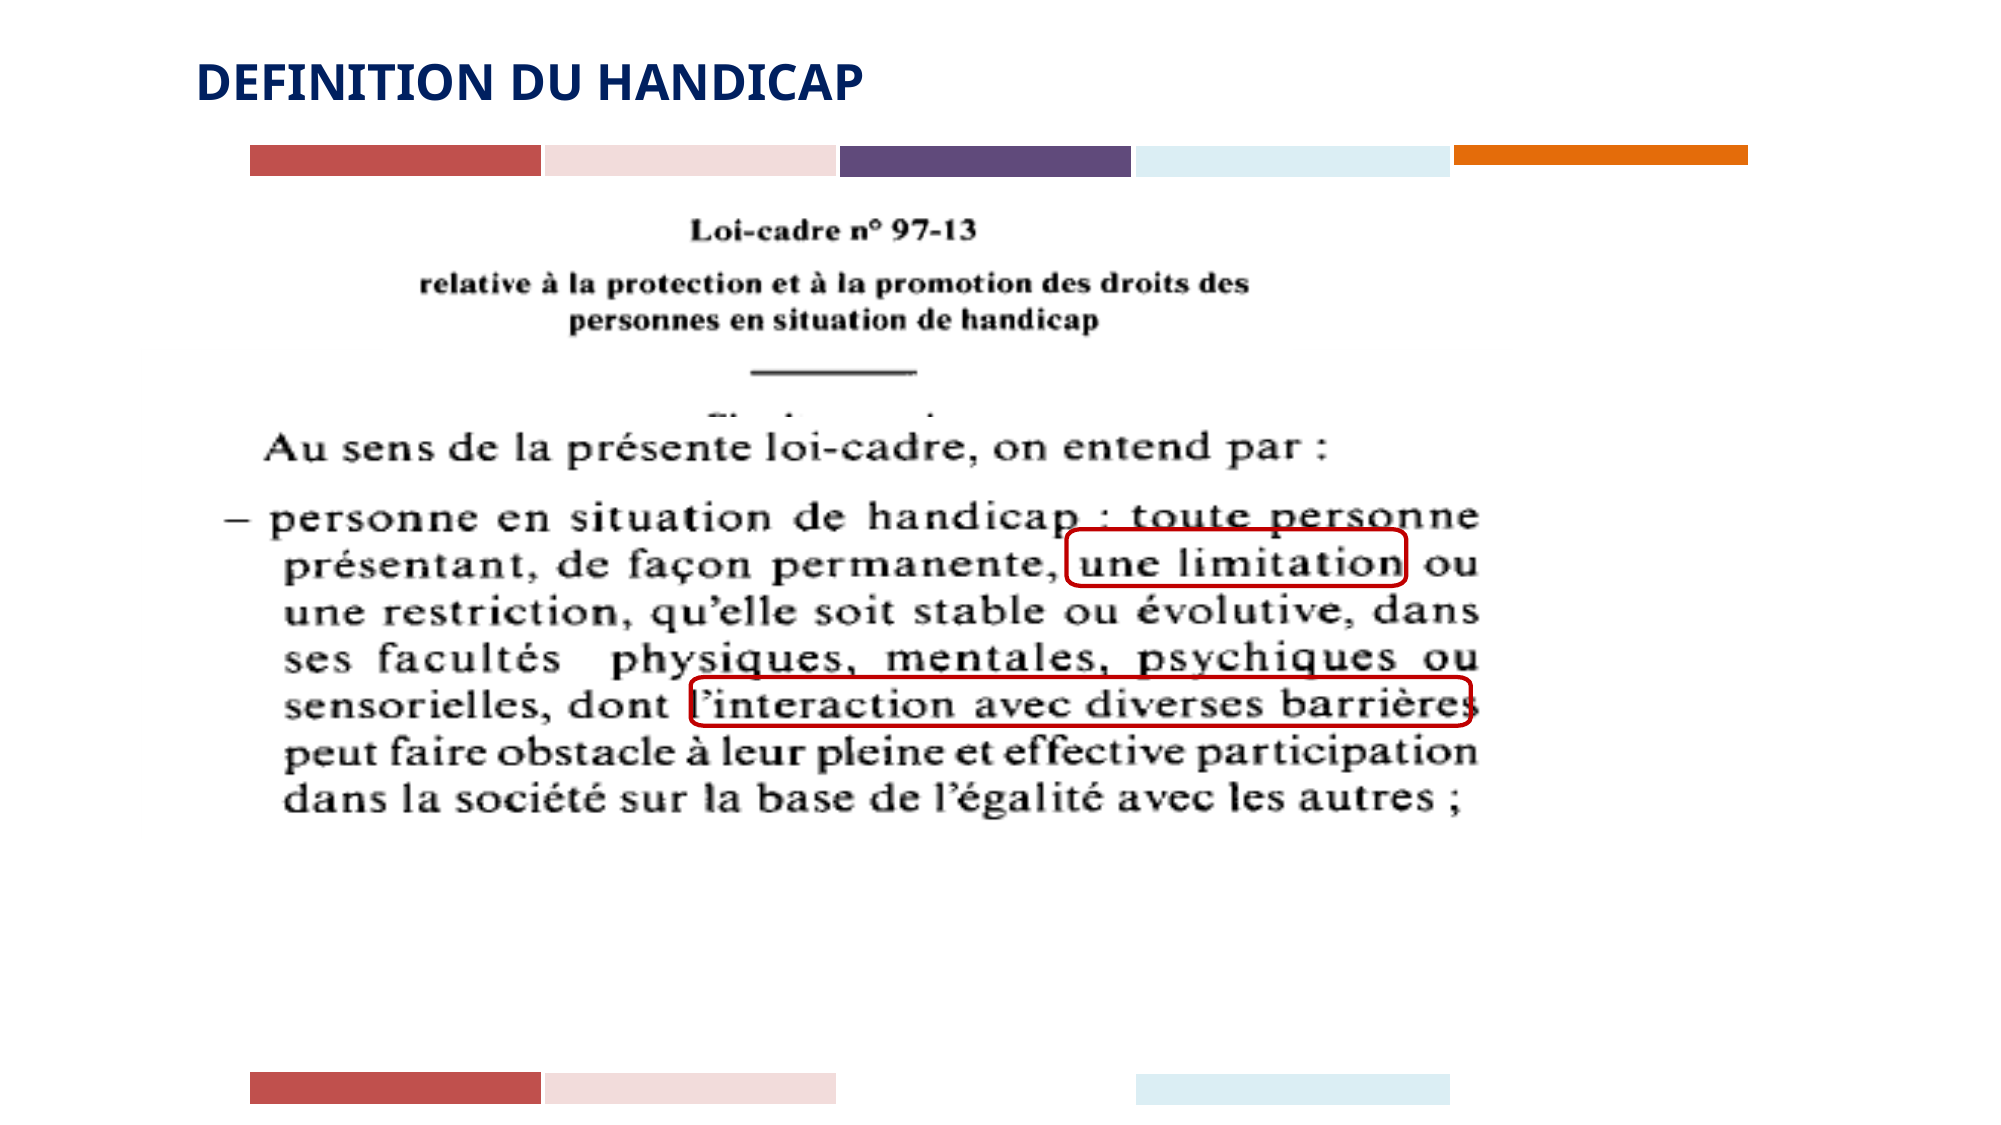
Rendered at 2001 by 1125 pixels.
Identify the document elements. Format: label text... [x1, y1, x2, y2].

text_box [690, 677, 1471, 726]
text_box [246, 1068, 545, 1108]
text_box [1066, 529, 1407, 586]
text_box DEFINITION DU HANDICAP [180, 43, 906, 118]
picture [383, 217, 1294, 417]
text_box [247, 142, 1751, 180]
text_box [541, 1069, 840, 1108]
text_box [140, 348, 1513, 839]
text_box [1131, 1070, 1454, 1109]
text_box [140, 145, 947, 290]
